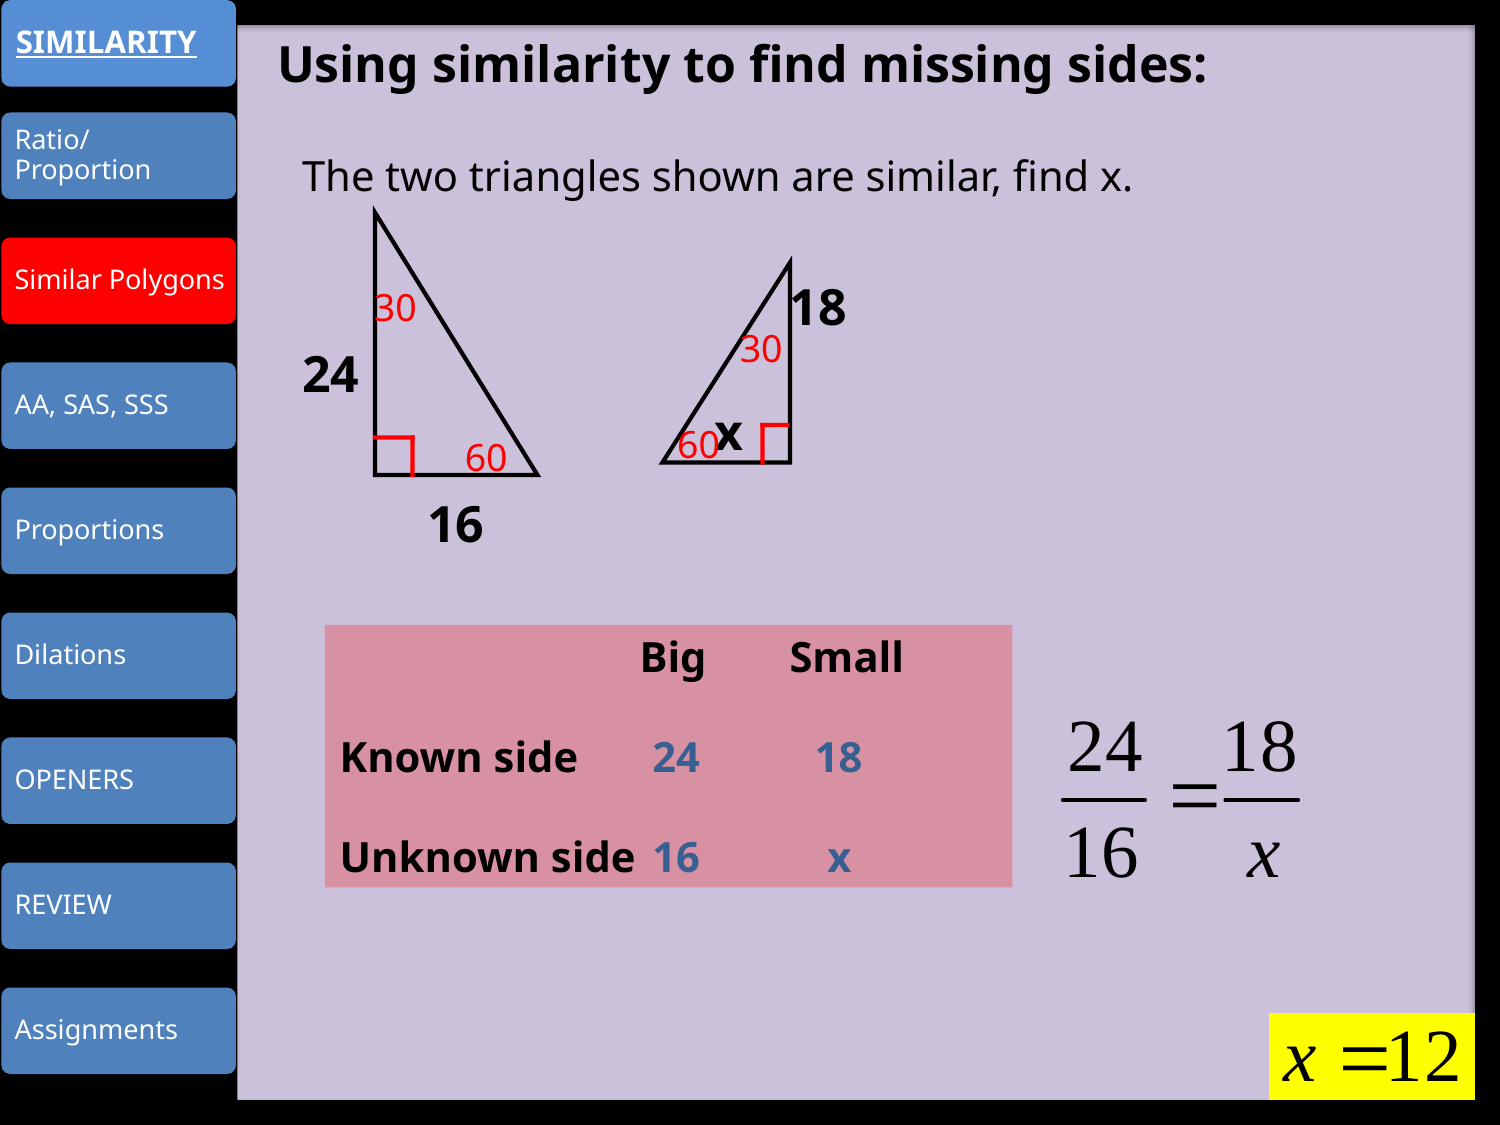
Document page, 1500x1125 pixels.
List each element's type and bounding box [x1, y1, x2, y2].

text_box [238, 0, 1500, 1125]
text_box [0, 0, 238, 1125]
text_box [1049, 699, 1313, 894]
text_box [1268, 1012, 1476, 1101]
